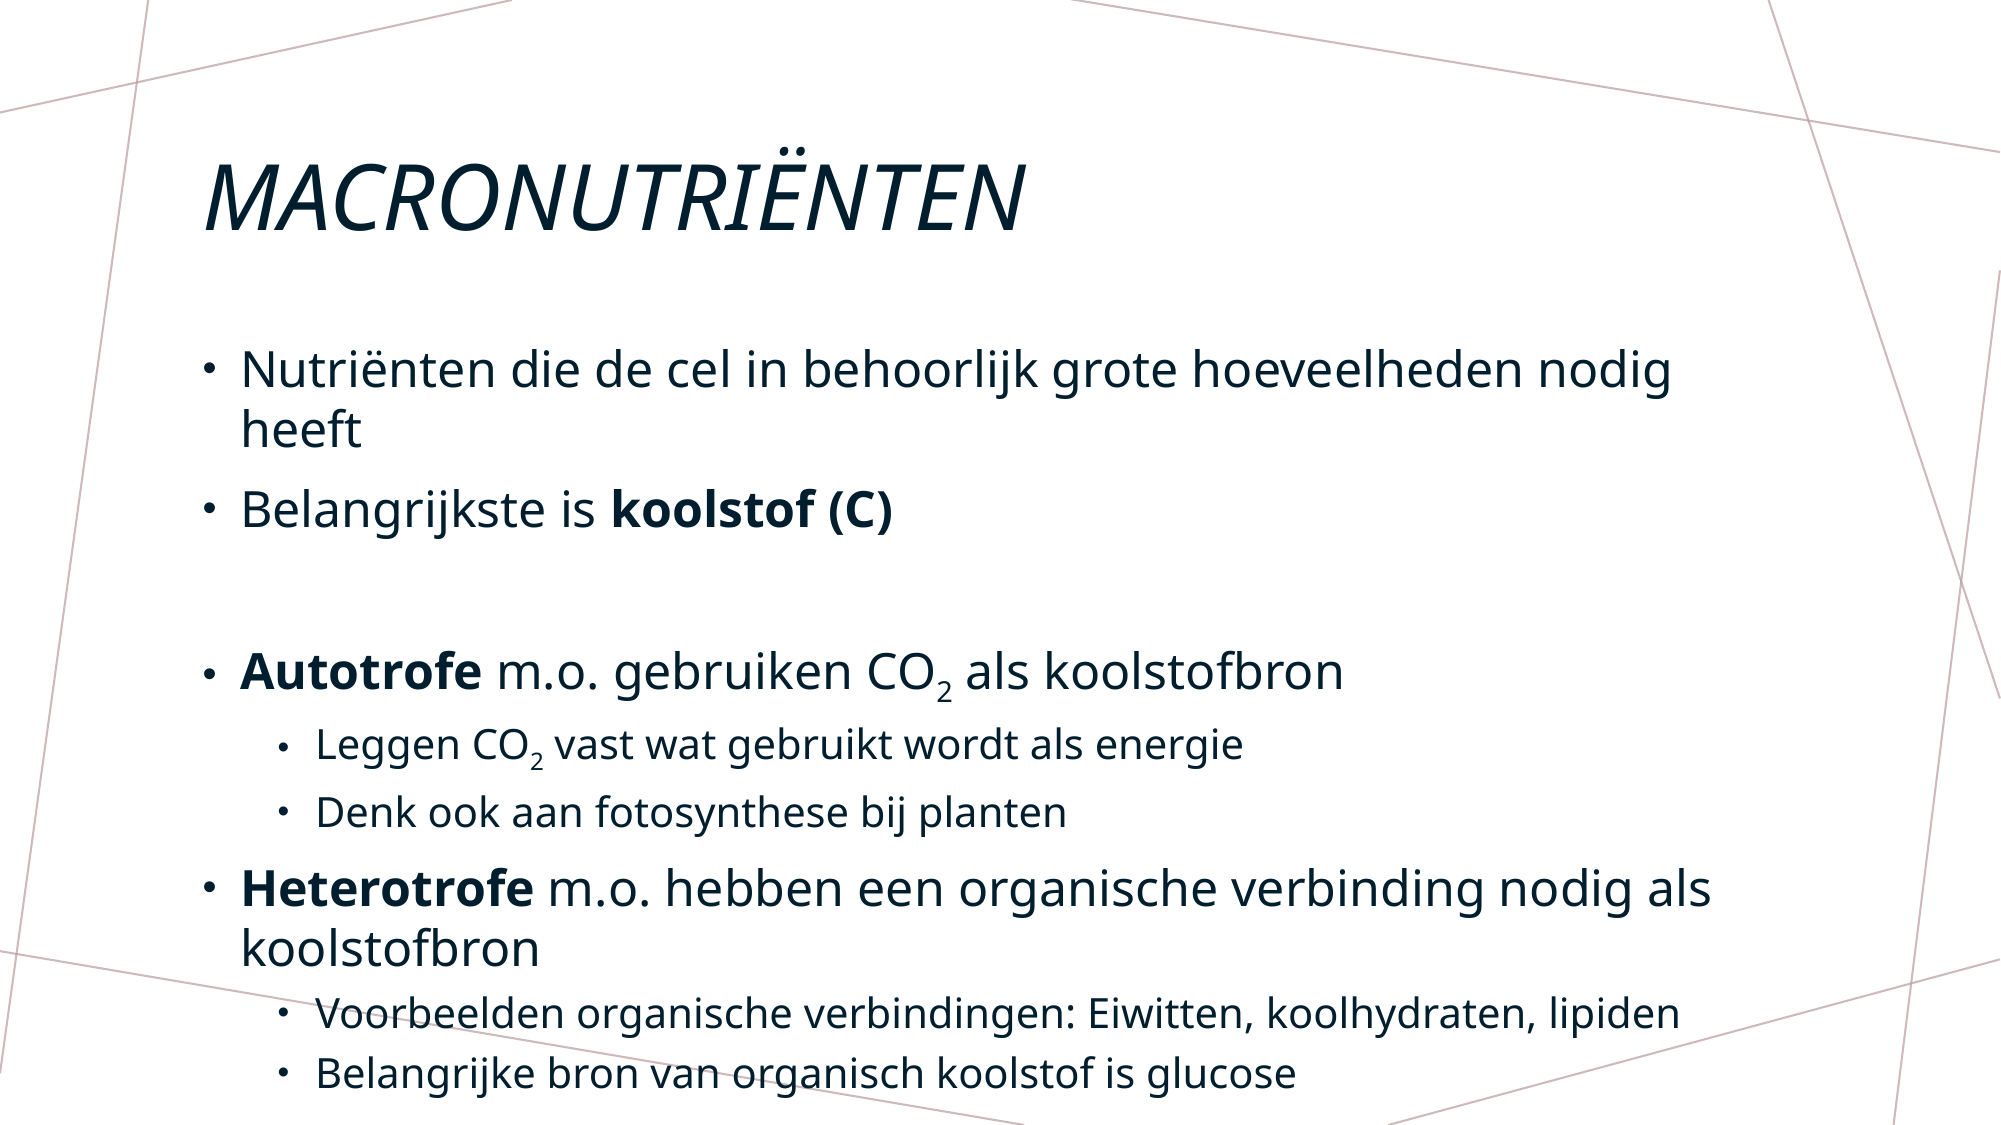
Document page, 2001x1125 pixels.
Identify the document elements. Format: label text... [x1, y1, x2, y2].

list Nutriënten die de cel in behoorlijk grote hoeveelheden nodig heeft Belangrijkste is koolstof (C) Autotrofe m.o. gebruiken CO2 als koolstofbron Leggen CO2 vast wat gebruikt wordt als energie Denk ook aan fotosynthese bij planten Heterotrofe m.o. hebben een organische verbinding nodig als koolstofbron Voorbeelden organische verbindingen: Eiwitten, koolhydraten, lipiden Belangrijke bron van organisch koolstof is glucose [187, 329, 1813, 990]
title Macronutriënten [187, 87, 1813, 315]
